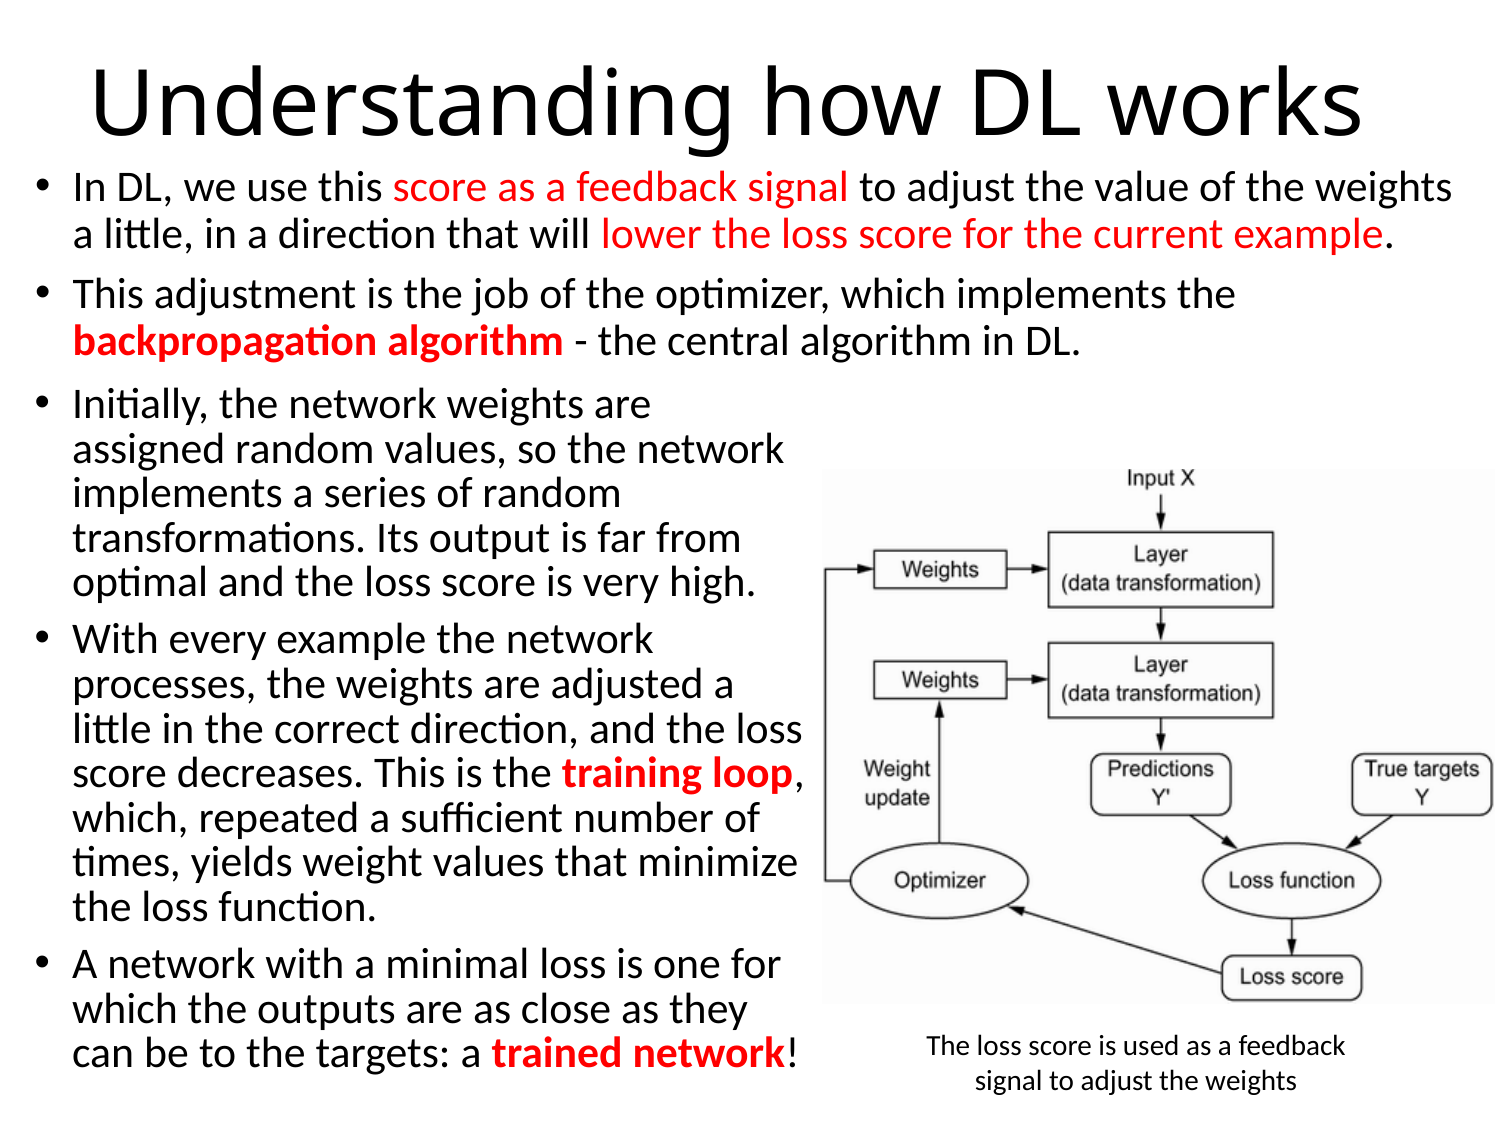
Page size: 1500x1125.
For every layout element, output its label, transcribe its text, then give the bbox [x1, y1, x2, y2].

text_box The loss score is used as a feedback signal to adjust the weights [897, 1018, 1375, 1104]
title Understanding how DL works [73, 45, 1486, 167]
text_box In DL, we use this score as a feedback signal to adjust the value of the weights a little, in a direction that will lower the loss score for the current example. This adjustment is the job of the optimizer, which implements the backpropagation algorithm - the central algorithm in DL. [20, 155, 1482, 360]
text_box Initially, the network weights are assigned random values, so the network implements a series of random transformations. Its output is far from optimal and the loss score is very high. With every example the network processes, the weights are adjusted a little in the correct direction, and the loss score decreases. This is the training loop, which, repeated a sufficient number of times, yields weight values that minimize the loss function. A network with a minimal loss is one for which the outputs are as close as they can be to the targets: a trained network! [19, 375, 823, 1101]
picture [822, 469, 1495, 1004]
